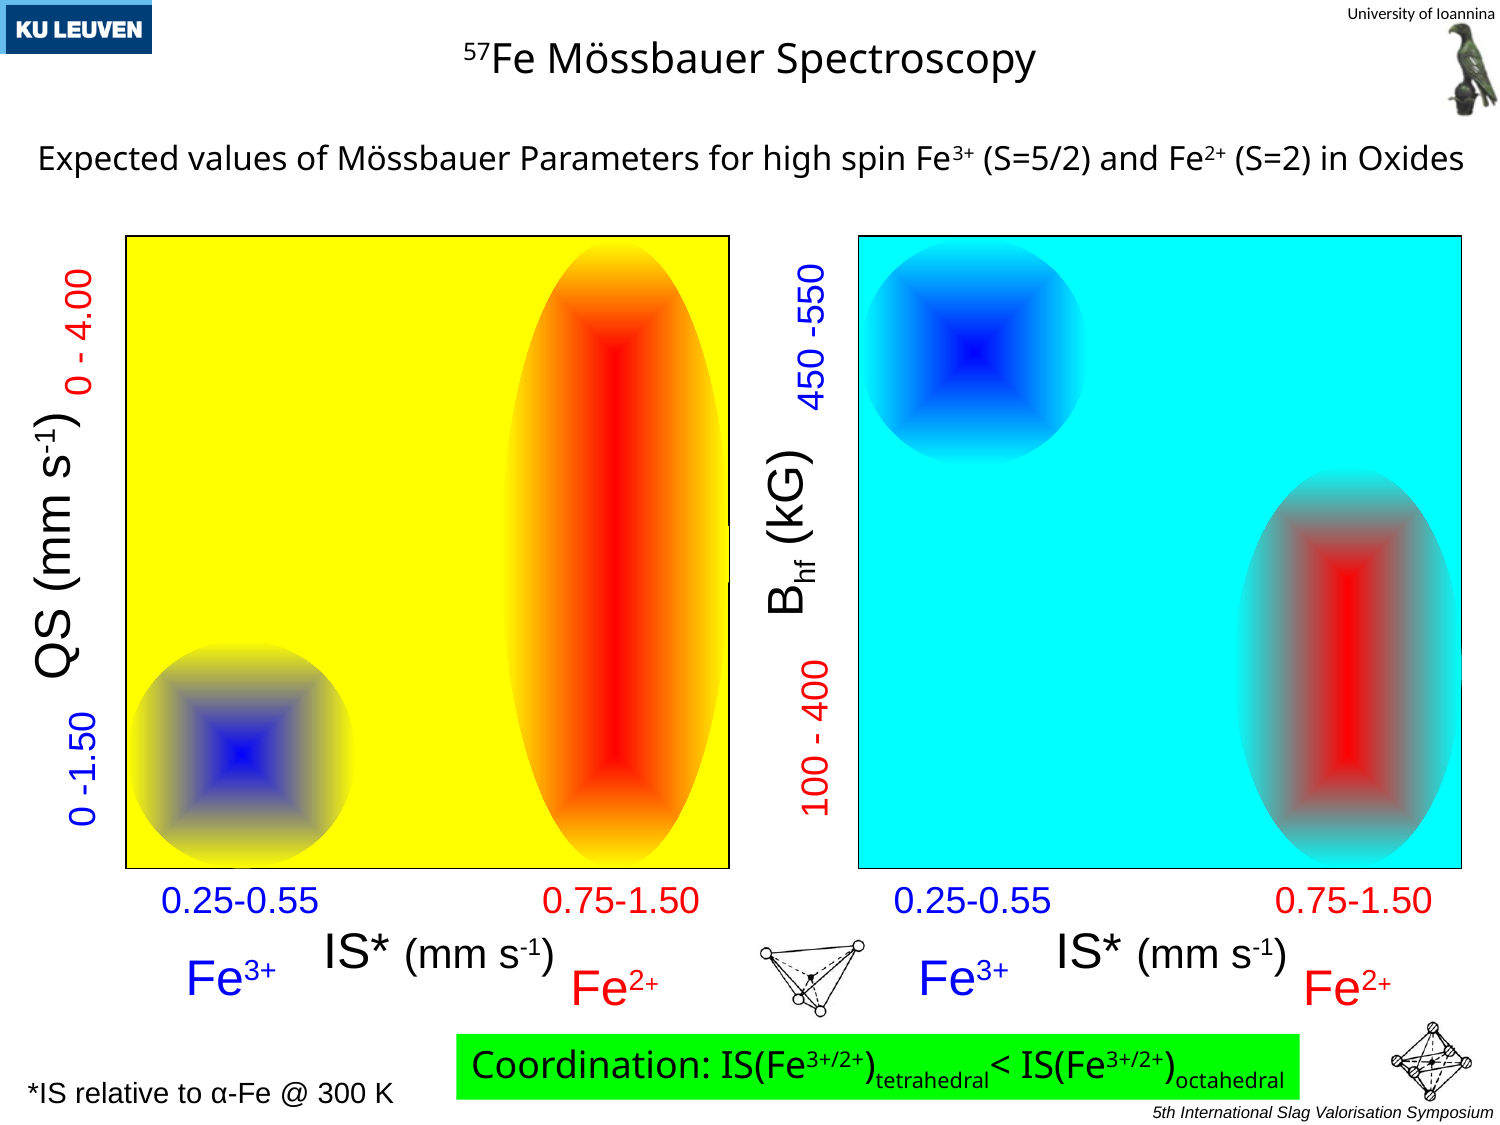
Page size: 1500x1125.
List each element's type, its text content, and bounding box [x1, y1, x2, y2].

text_box *IS relative to α-Fe @ 300 K [12, 1066, 410, 1117]
text_box 57Fe Mössbauer Spectroscopy [448, 24, 1052, 89]
picture [754, 928, 879, 1021]
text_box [12, 235, 730, 1025]
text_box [744, 235, 1462, 1025]
text_box Expected values of Mössbauer Parameters for high spin Fe3+ (S=5/2) and Fe2+ (S=2) in Oxides [22, 129, 1481, 185]
picture [1387, 1013, 1483, 1105]
text_box Coordination: IS(Fe3+/2+)tetrahedral< IS(Fe3+/2+)octahedral [456, 1033, 1300, 1100]
picture [1444, 20, 1500, 118]
picture [0, 0, 152, 54]
